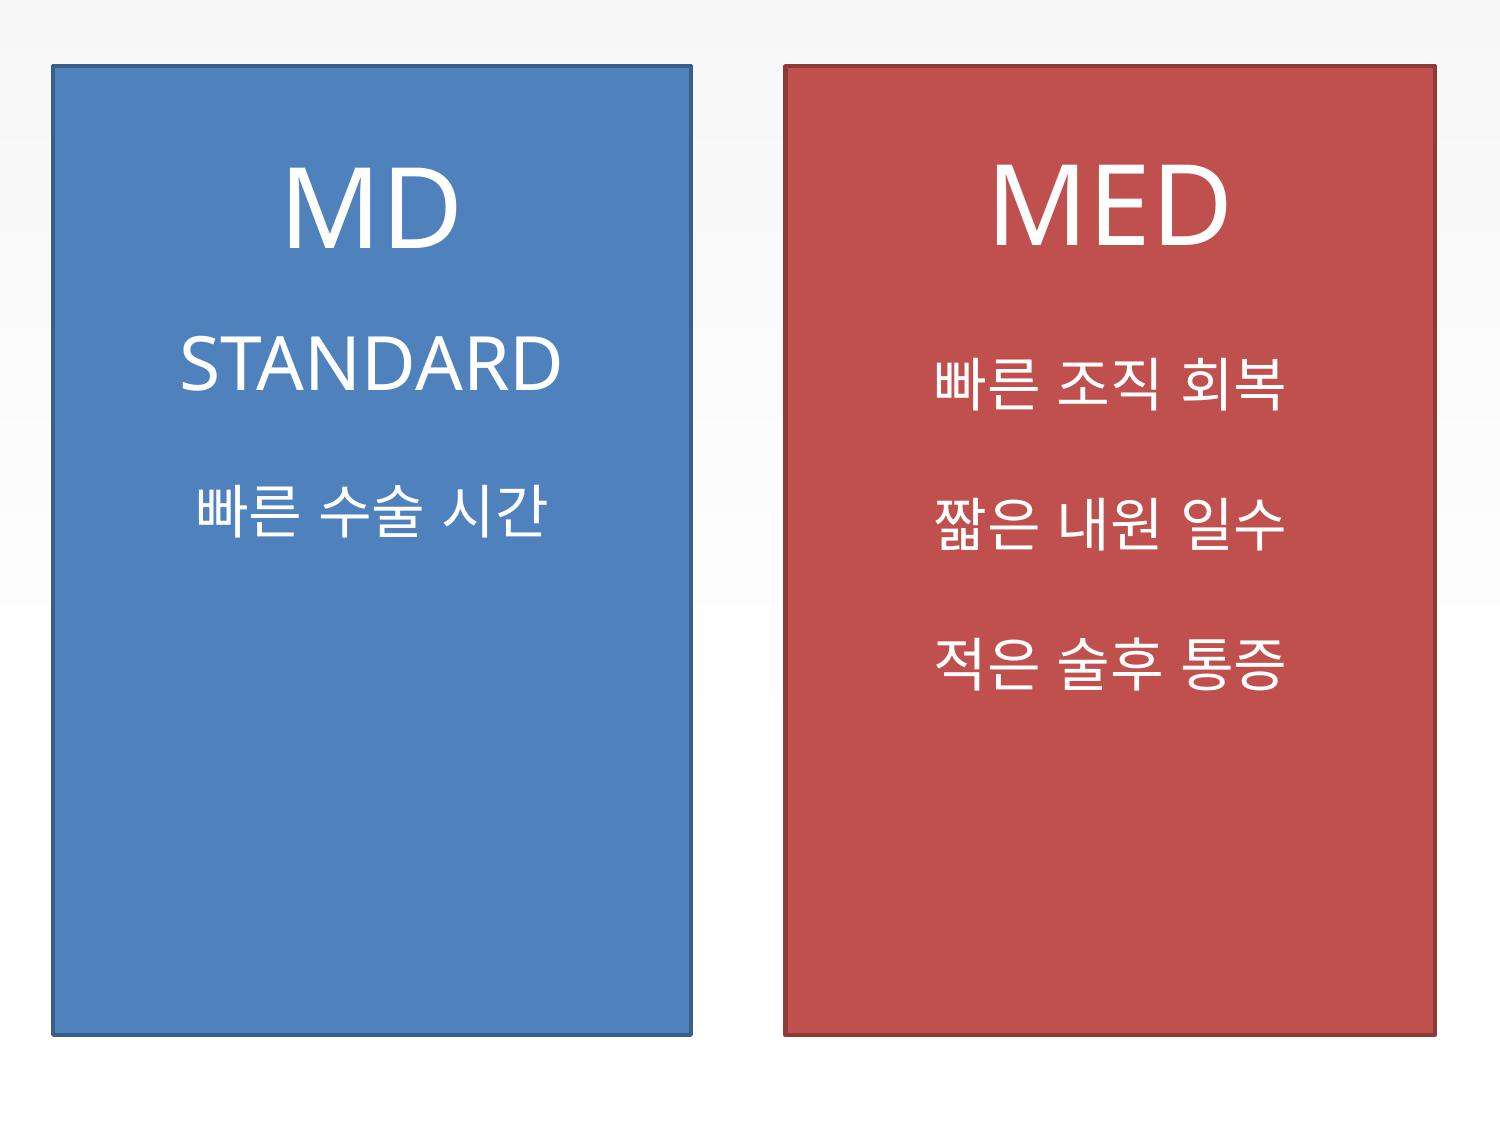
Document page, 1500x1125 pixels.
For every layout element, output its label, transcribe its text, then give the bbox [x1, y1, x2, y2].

text_box MED 빠른 조직 회복 짧은 내원 일수 적은 술후 통증 [783, 64, 1437, 1037]
text_box MD STANDARD 빠른 수술 시간 [51, 64, 693, 1037]
